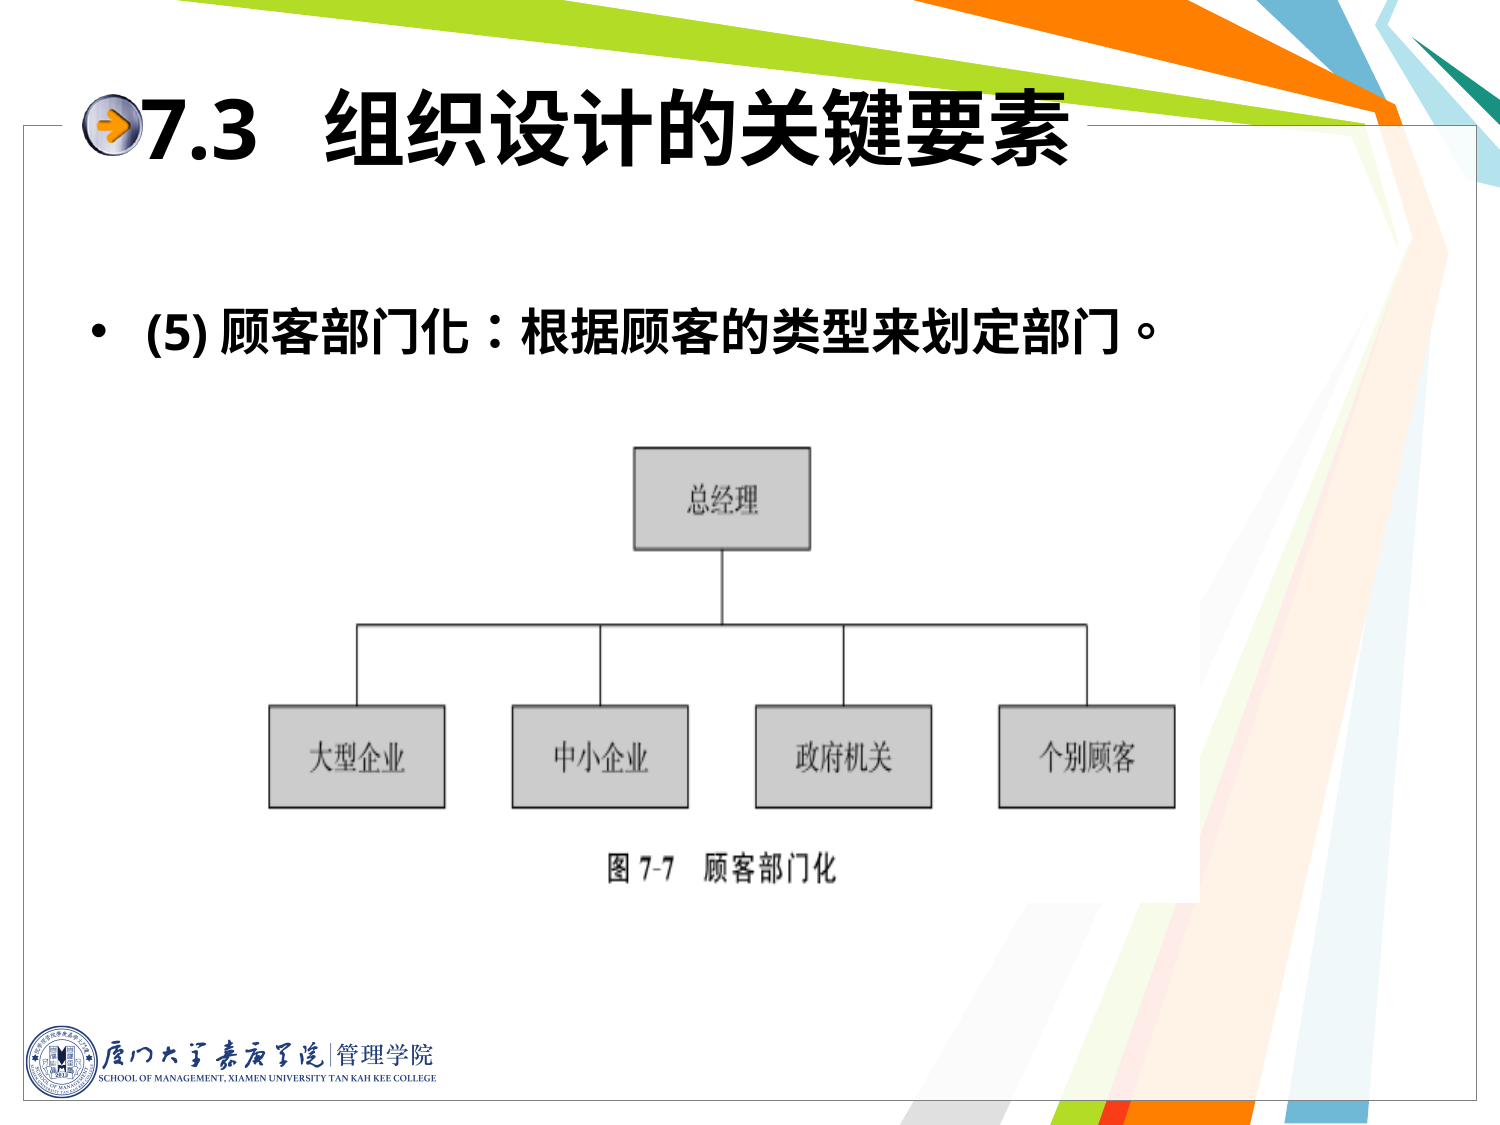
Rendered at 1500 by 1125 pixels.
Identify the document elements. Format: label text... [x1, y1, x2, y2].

list (5)顾客部门化：根据顾客的类型来划定部门。 [75, 262, 1425, 1005]
picture [249, 424, 1201, 904]
picture [82, 94, 125, 156]
picture [24, 1024, 438, 1100]
title 7.3 组织设计的关键要素 [125, 32, 1159, 220]
